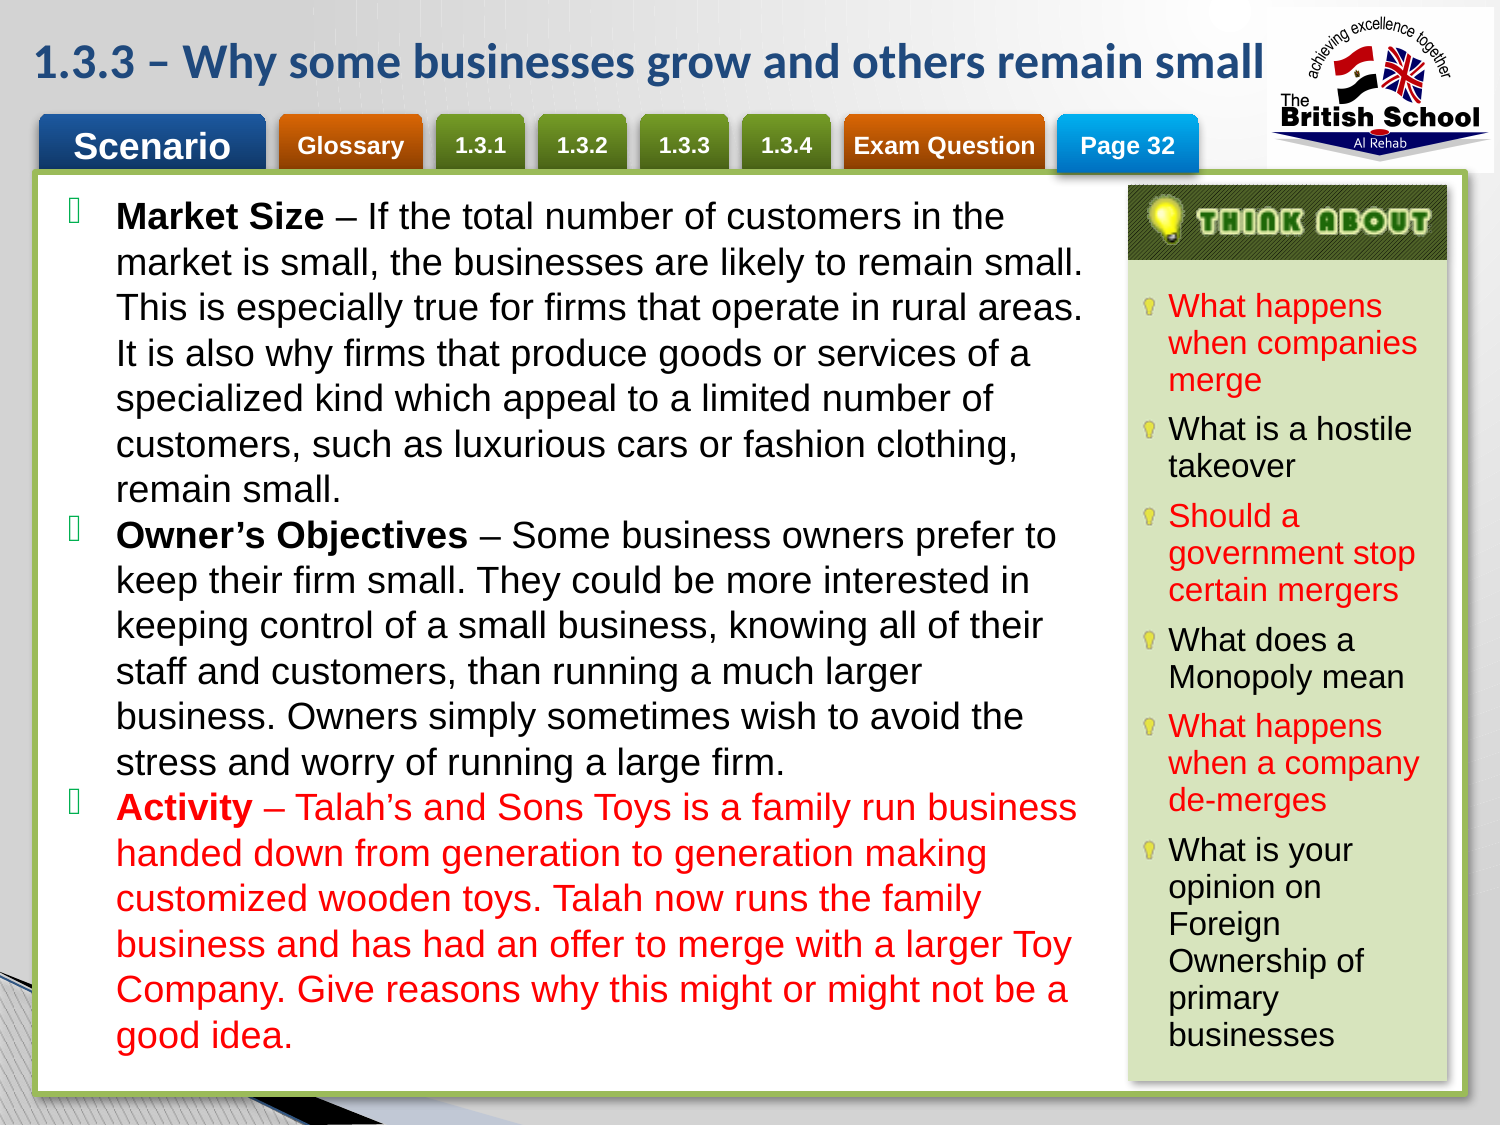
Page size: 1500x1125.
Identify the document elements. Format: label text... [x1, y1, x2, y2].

picture [1139, 294, 1159, 318]
table_header [1128, 185, 1447, 260]
picture [1139, 627, 1159, 652]
picture [1139, 504, 1159, 528]
title 1.3.3 – Why some businesses grow and others remain small [17, 7, 1282, 110]
text_box Page 32 [1057, 114, 1199, 173]
picture [1139, 417, 1159, 441]
picture [1146, 191, 1436, 252]
picture [1267, 7, 1495, 173]
picture [1139, 837, 1159, 862]
picture [281, 1114, 303, 1125]
table_cell What happens when companies merge What is a hostile takeover Should a government stop certain mergers What does a Monopoly mean What happens when a company de-merges What is your opinion on Foreign Ownership of primary businesses [1128, 260, 1447, 1081]
text_box Market Size – If the total number of customers in the market is small, the businesses are likely to remain small. This is especially true for firms that operate in rural areas. It is also why firms that produce goods or services of a specialized kind which appeal to a limited number of customers, such as luxurious cars or fashion clothing, remain small. Owner’s Objectives – Some business owners prefer to keep their firm small. They could be more interested in keeping control of a small business, knowing all of their staff and customers, than running a much larger business. Owners simply sometimes wish to avoid the stress and worry of running a large firm. Activity – Talah’s and Sons Toys is a family run business handed down from generation to generation making customized wooden toys. Talah now runs the family business and has had an offer to merge with a larger Toy Company. Give reasons why this might or might not be a good idea. [53, 184, 1105, 1064]
picture [1139, 714, 1159, 738]
